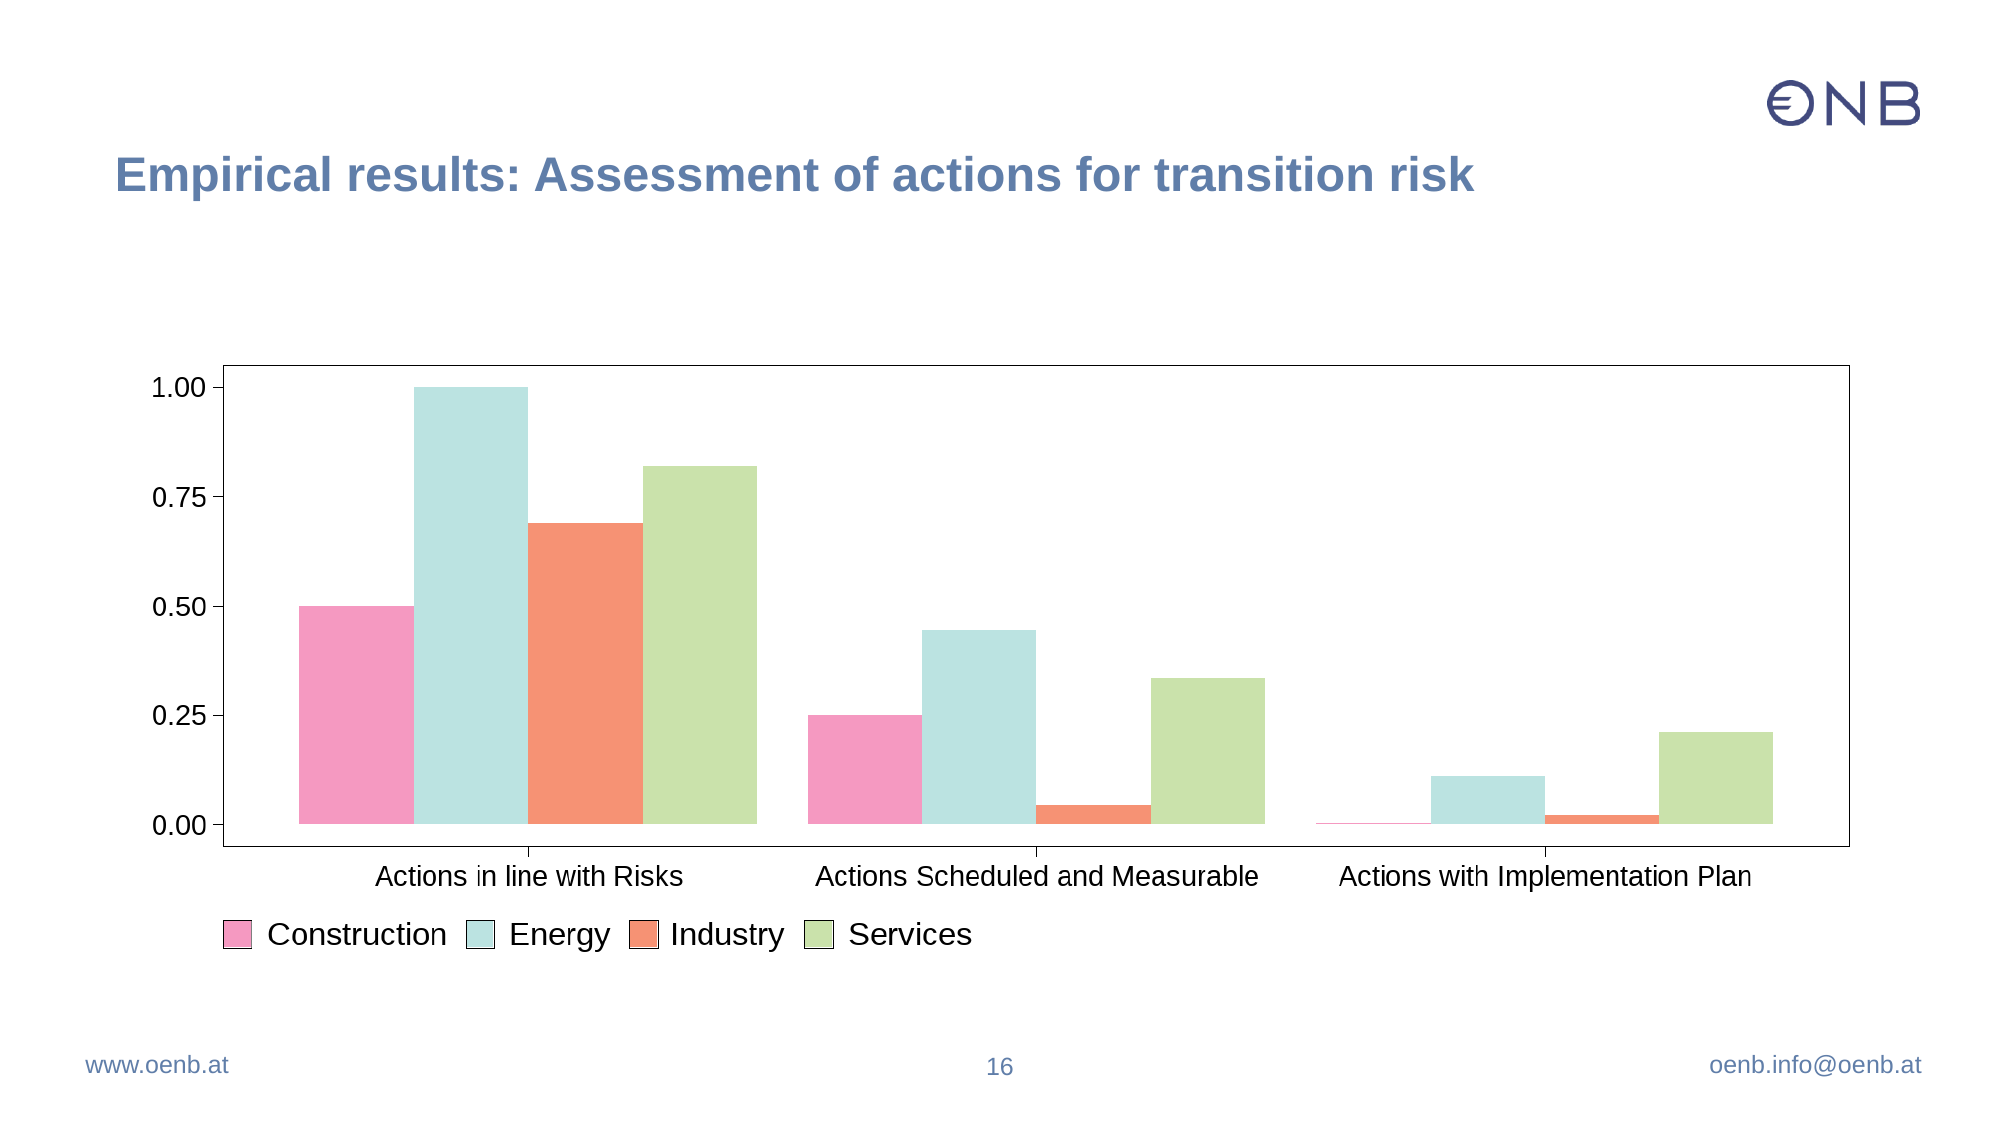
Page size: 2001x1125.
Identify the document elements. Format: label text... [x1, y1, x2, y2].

title Empirical results: Assessment of actions for transition risk [99, 137, 1900, 209]
picture [114, 228, 1886, 988]
slide_number 16 [822, 1044, 1178, 1089]
picture [1767, 80, 1920, 126]
